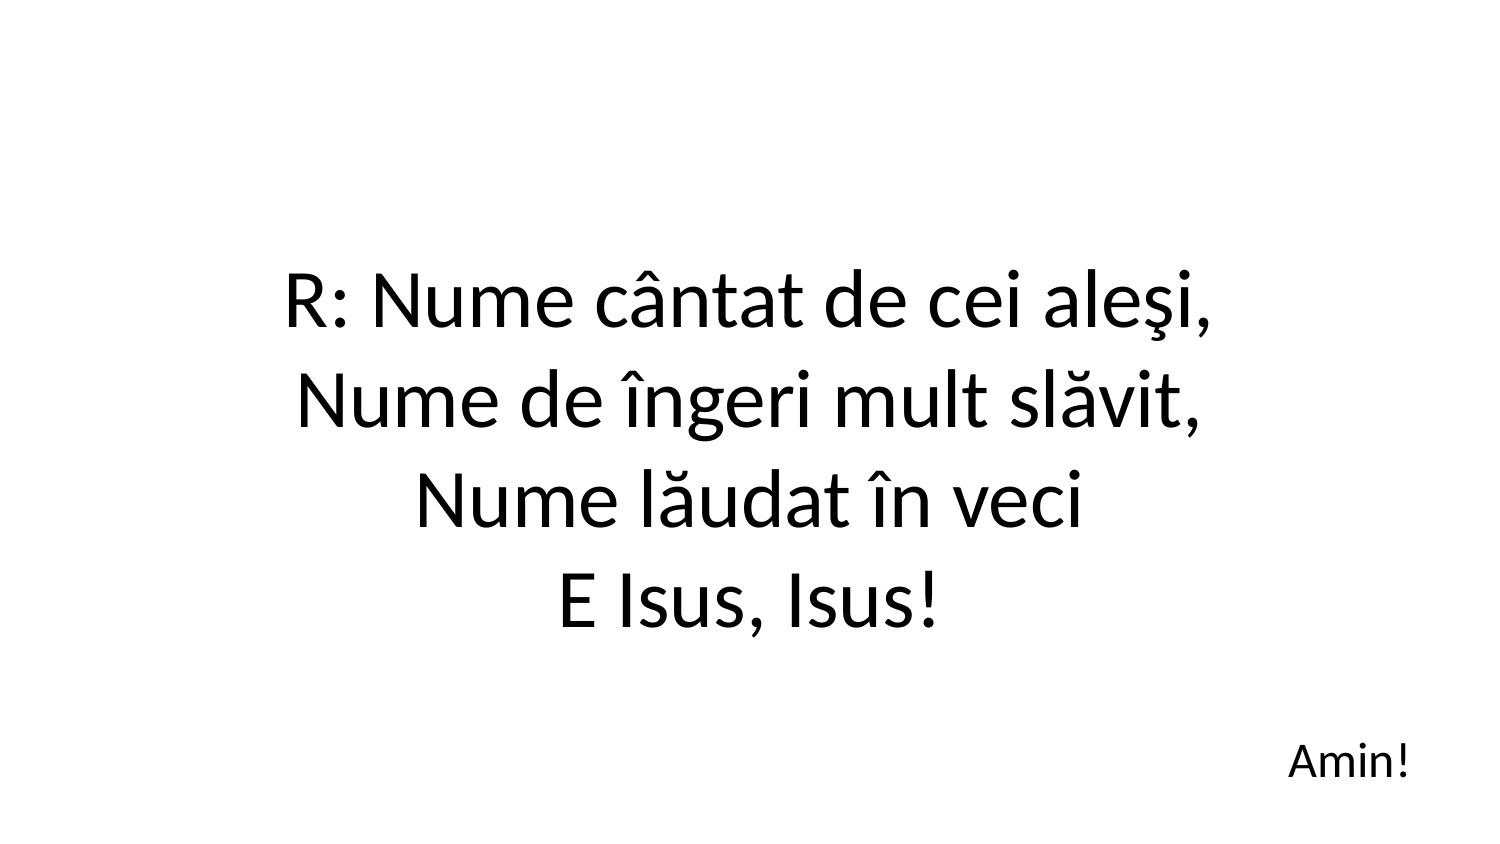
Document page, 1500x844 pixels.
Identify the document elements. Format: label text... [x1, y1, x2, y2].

text_box Amin! [1273, 674, 1427, 795]
text_box R: Nume cântat de cei aleşi, Nume de îngeri mult slăvit, Nume lăudat în veci E Isus, Isus! [269, 192, 1231, 652]
